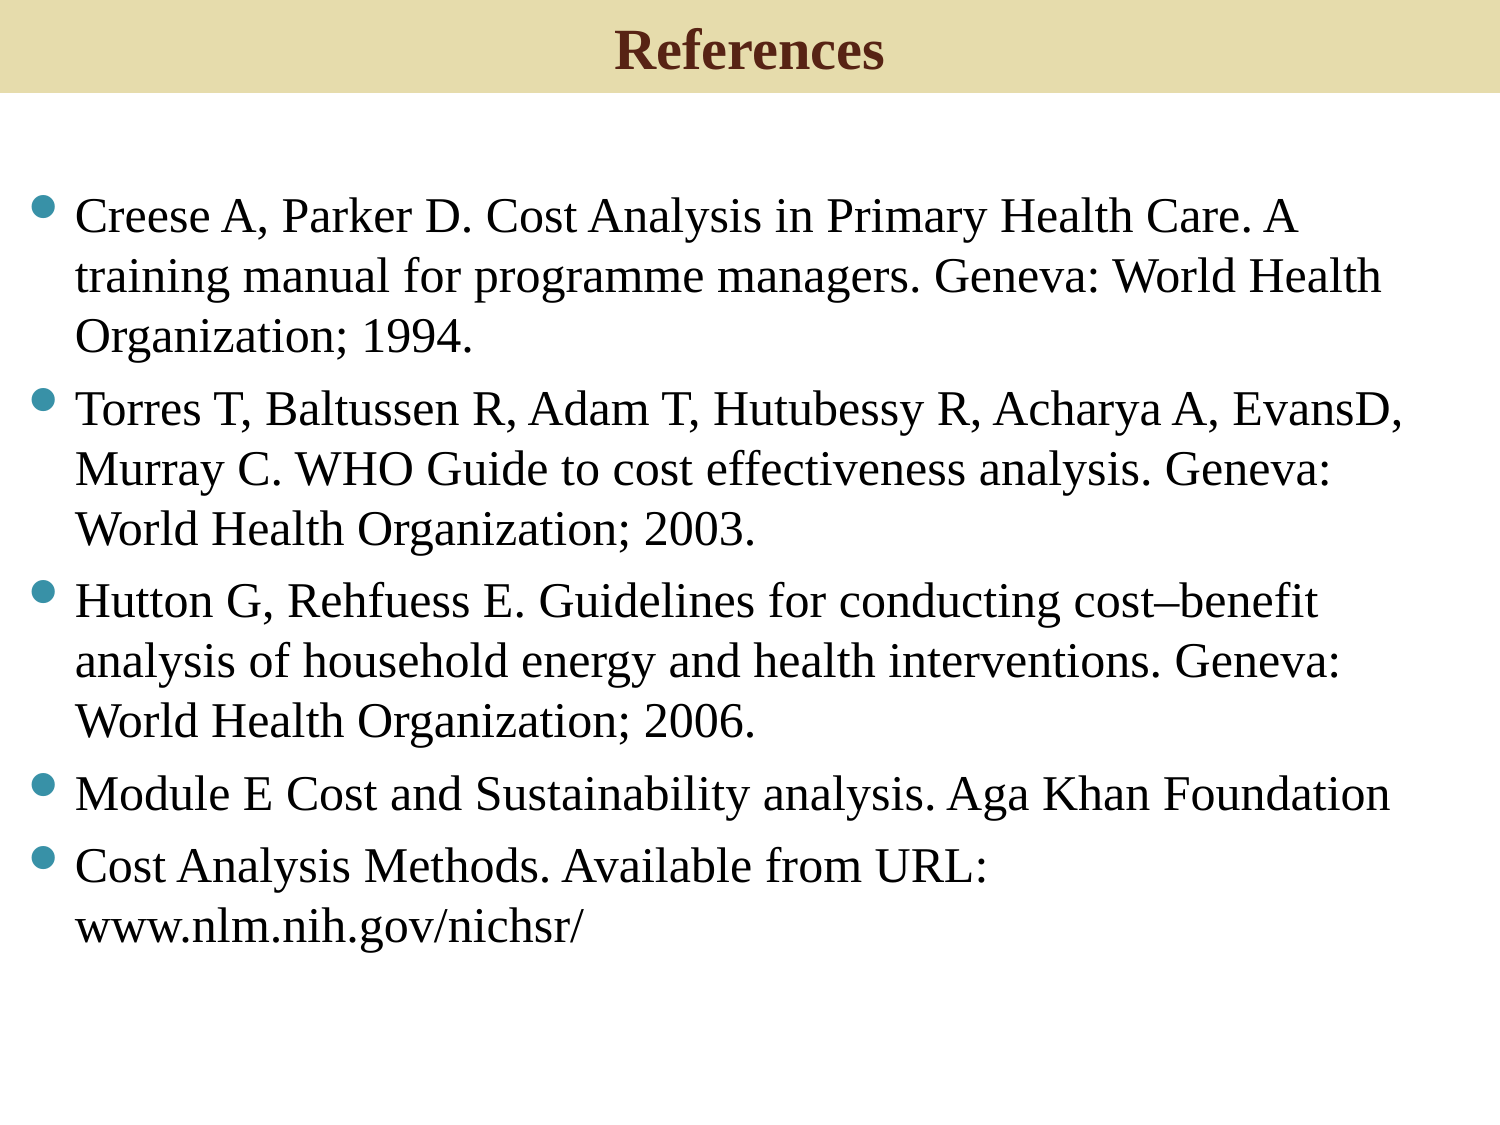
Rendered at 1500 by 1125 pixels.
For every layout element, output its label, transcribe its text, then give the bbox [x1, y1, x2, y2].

list Creese A, Parker D. Cost Analysis in Primary Health Care. A training manual for programme managers. Geneva: World Health Organization; 1994. Torres T, Baltussen R, Adam T, Hutubessy R, Acharya A, EvansD, Murray C. WHO Guide to cost effectiveness analysis. Geneva: World Health Organization; 2003. Hutton G, Rehfuess E. Guidelines for conducting cost–benefit analysis of household energy and health interventions. Geneva: World Health Organization; 2006. Module E Cost and Sustainability analysis. Aga Khan Foundation Cost Analysis Methods. Available from URL: www.nlm.nih.gov/nichsr/ [0, 174, 1466, 1125]
title References [0, 0, 1500, 93]
